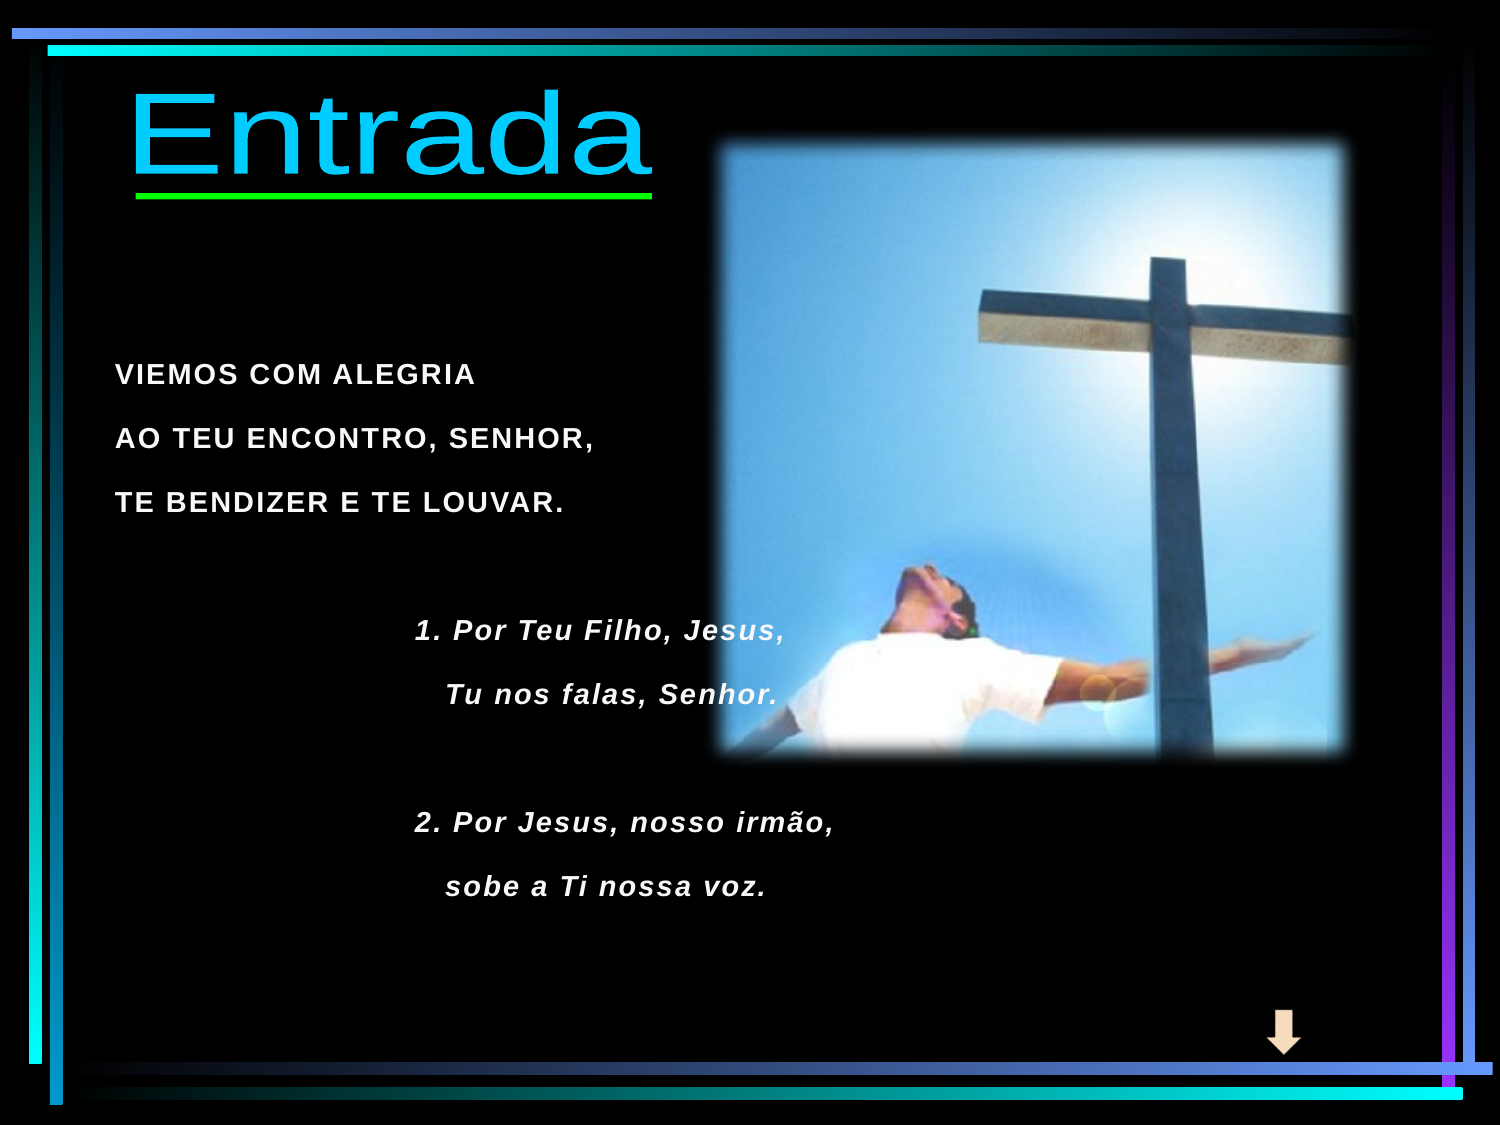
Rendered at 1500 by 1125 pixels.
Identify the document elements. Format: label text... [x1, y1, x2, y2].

picture [702, 125, 1363, 770]
picture [1266, 1007, 1304, 1052]
text_box VIEMOS COM ALEGRIA AO TEU ENCONTRO, SENHOR, TE BENDIZER E TE LOUVAR. 1. Por Teu Filho, Jesus, Tu nos falas, Senhor. 2. Por Jesus, nosso irmão, sobe a Ti nossa voz. [100, 349, 1152, 930]
